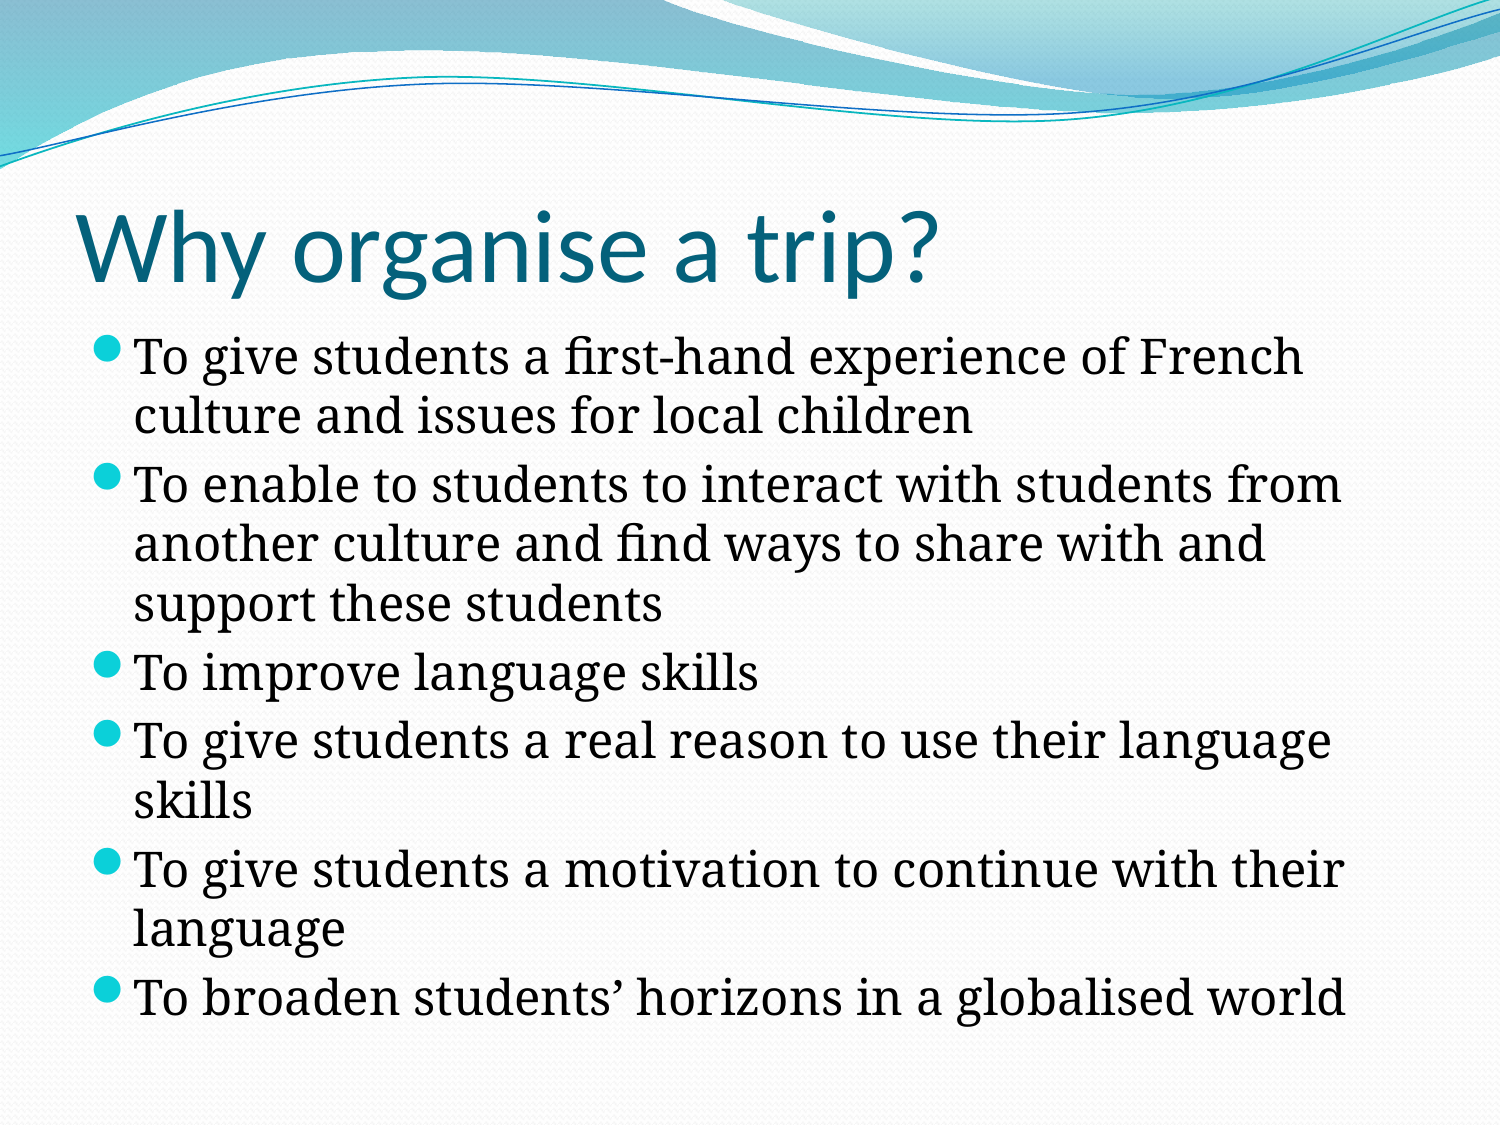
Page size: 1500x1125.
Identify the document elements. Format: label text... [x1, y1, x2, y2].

title Why organise a trip? [75, 115, 1425, 303]
list To give students a first-hand experience of French culture and issues for local children To enable to students to interact with students from another culture and find ways to share with and support these students To improve language skills To give students a real reason to use their language skills To give students a motivation to continue with their language To broaden students’ horizons in a globalised world [75, 317, 1425, 1038]
